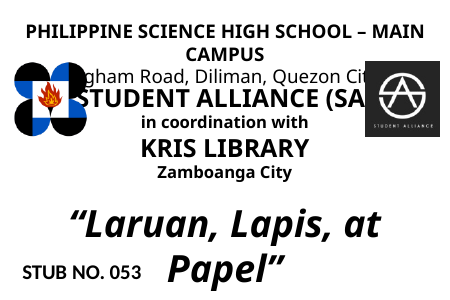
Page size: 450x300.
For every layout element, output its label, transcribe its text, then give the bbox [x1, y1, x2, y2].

text_box STUB NO. 053 [7, 251, 213, 292]
text_box “Laruan, Lapis, at Papel” [0, 192, 450, 298]
text_box PHILIPPINE SCIENCE HIGH SCHOOL – MAIN CAMPUS Agham Road, Diliman, Quezon City [0, 12, 450, 74]
picture [364, 60, 441, 137]
picture [12, 60, 88, 137]
text_box STUDENT ALLIANCE (SA) in coordination with KRIS LIBRARY Zamboanga City [0, 74, 450, 190]
